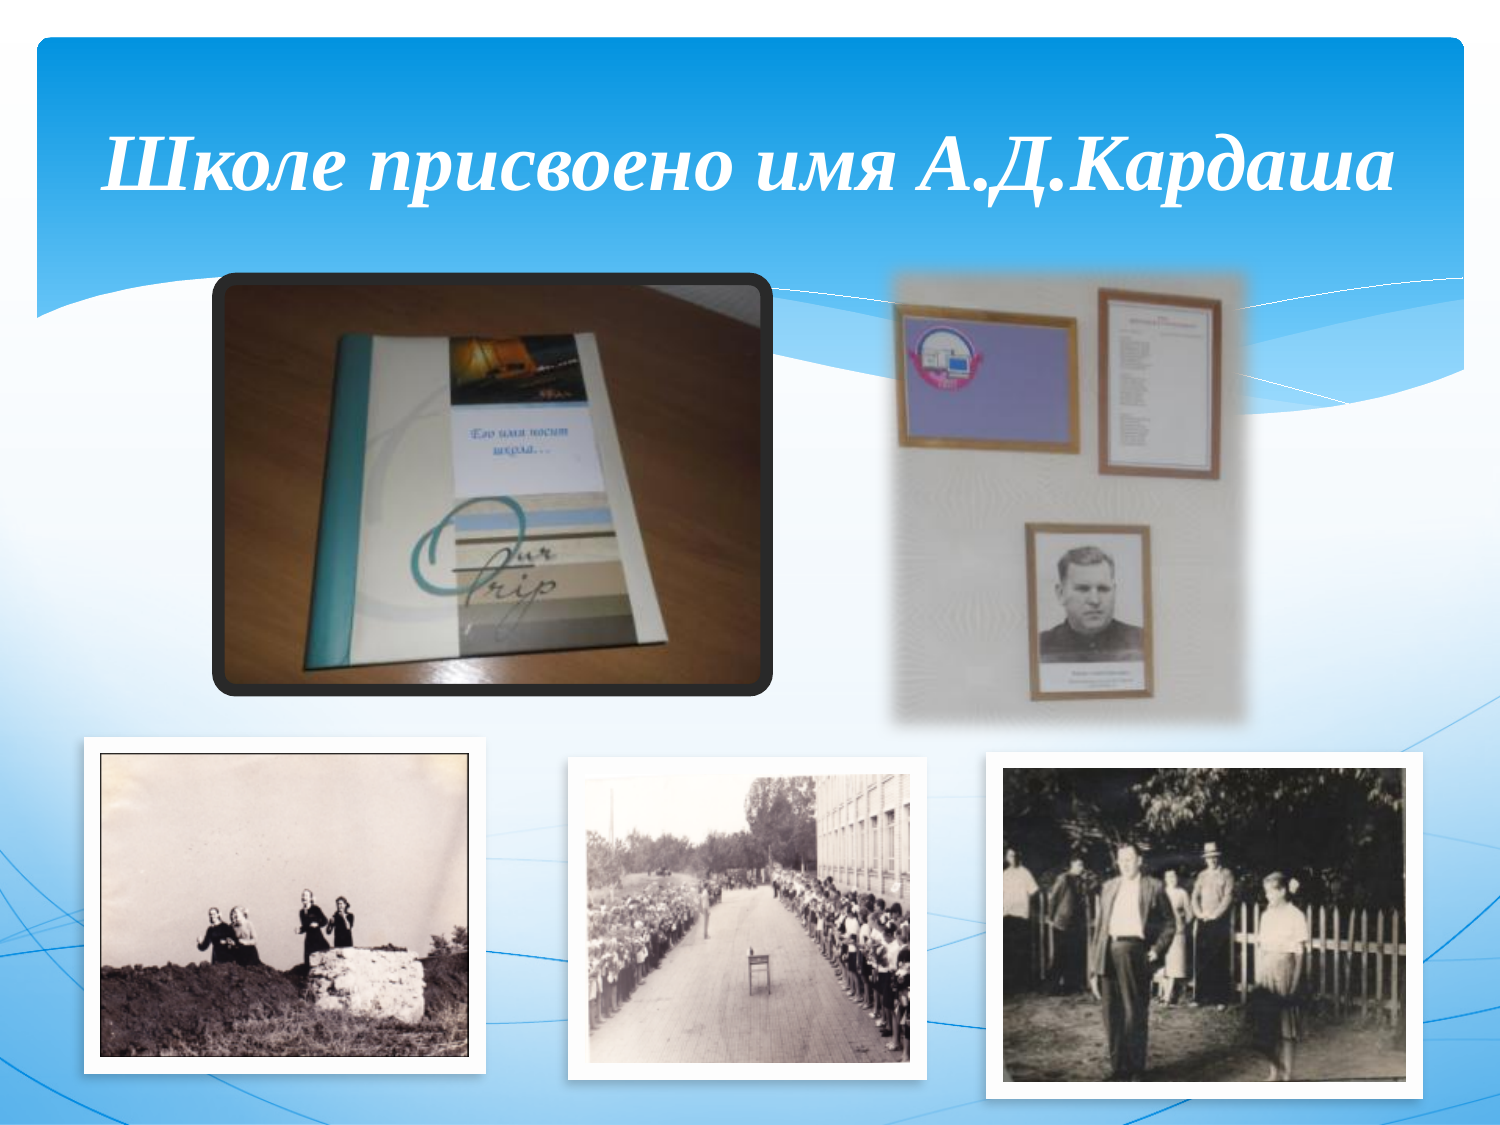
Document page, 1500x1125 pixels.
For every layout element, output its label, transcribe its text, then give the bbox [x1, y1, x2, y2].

picture [100, 753, 470, 1058]
picture [1002, 767, 1407, 1083]
picture [874, 254, 1265, 744]
picture [218, 278, 767, 691]
picture [584, 773, 911, 1064]
title Школе присвоено имя А.Д.Кардаша [75, 55, 1425, 261]
